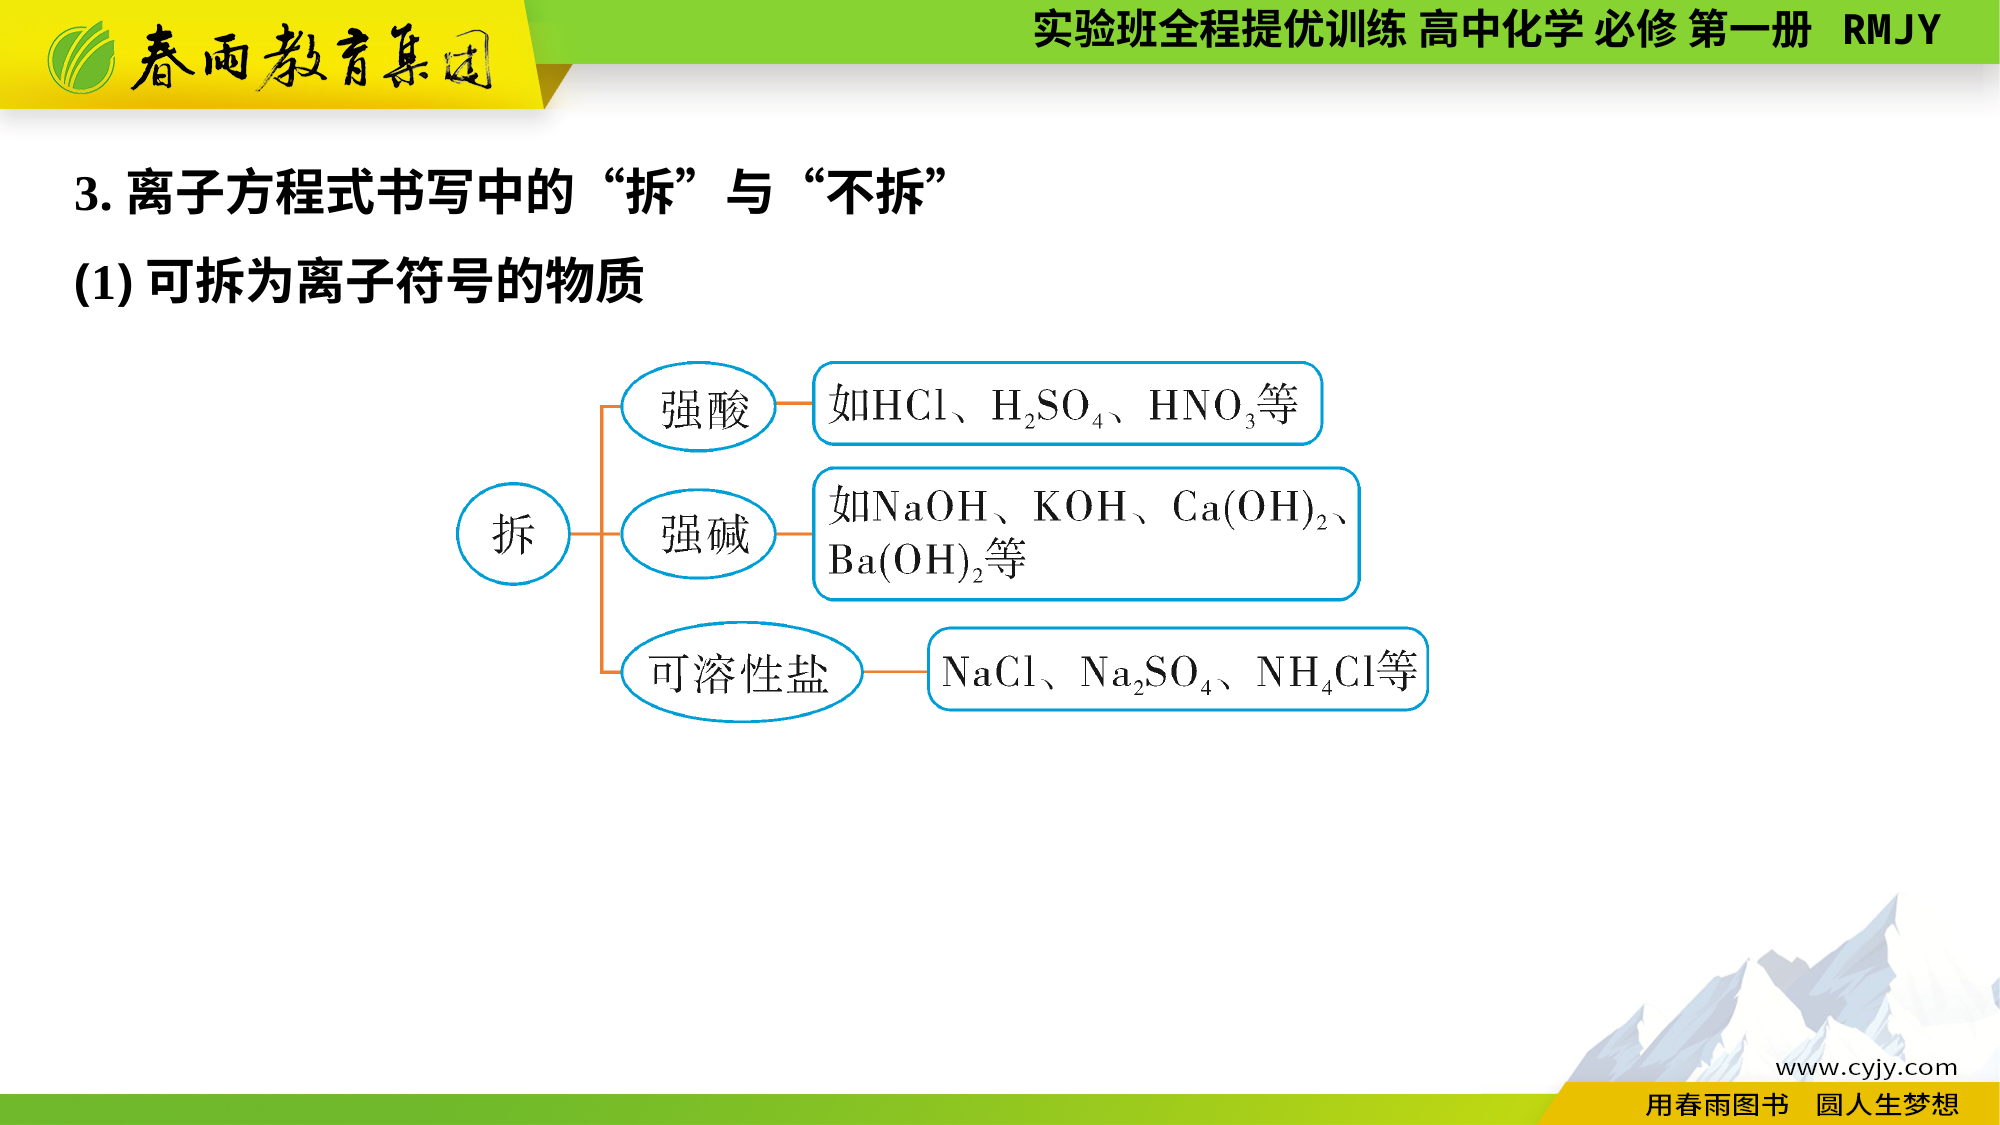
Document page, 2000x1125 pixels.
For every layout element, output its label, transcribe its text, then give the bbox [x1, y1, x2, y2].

picture [0, 0, 2000, 1125]
list 3.离子方程式书写中的“拆”与“不拆” (1)可拆为离子符号的物质 [59, 122, 1944, 308]
